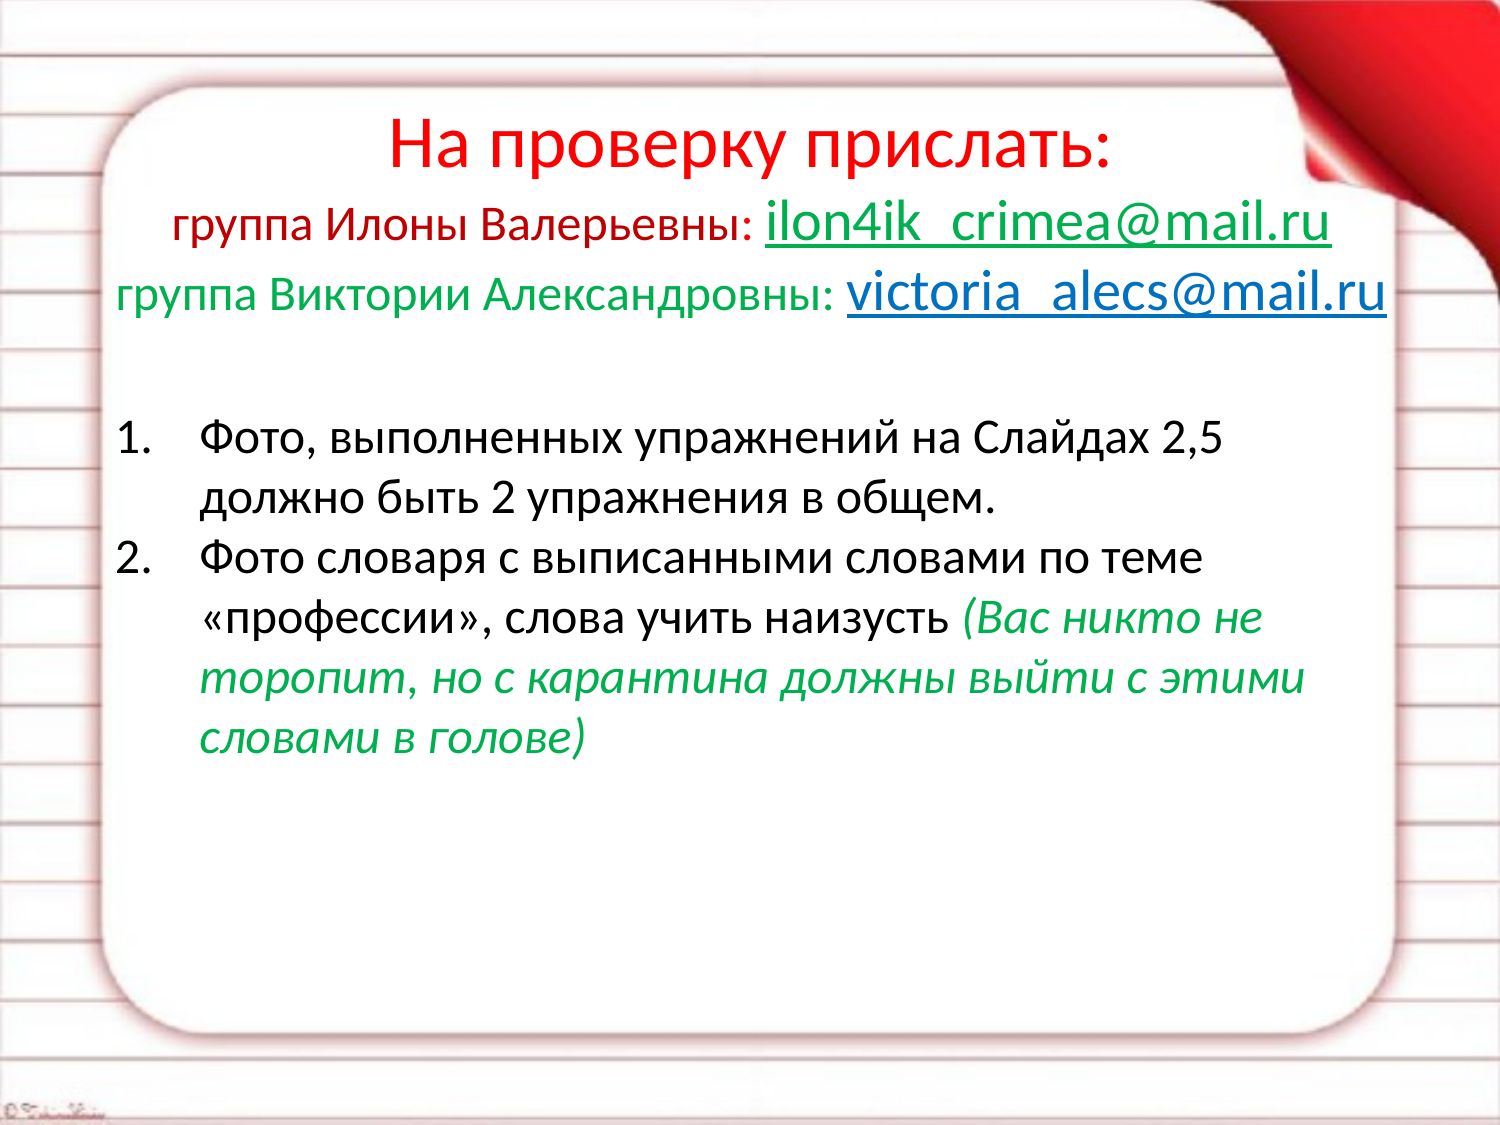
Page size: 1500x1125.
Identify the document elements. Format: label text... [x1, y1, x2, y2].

text_box Фото, выполненных упражнений на Слайдах 2,5 должно быть 2 упражнения в общем. Фото словаря с выписанными словами по теме «профессии», слова учить наизусть (Вас никто не торопит, но с карантина должны выйти с этими словами в голове) [100, 395, 1400, 1125]
title На проверку прислать: группа Илоны Валерьевны: ilon4ik_crimea@mail.ru группа Виктории Александровны: victoria_alecs@mail.ru [76, 113, 1427, 302]
picture [0, 0, 1500, 1125]
